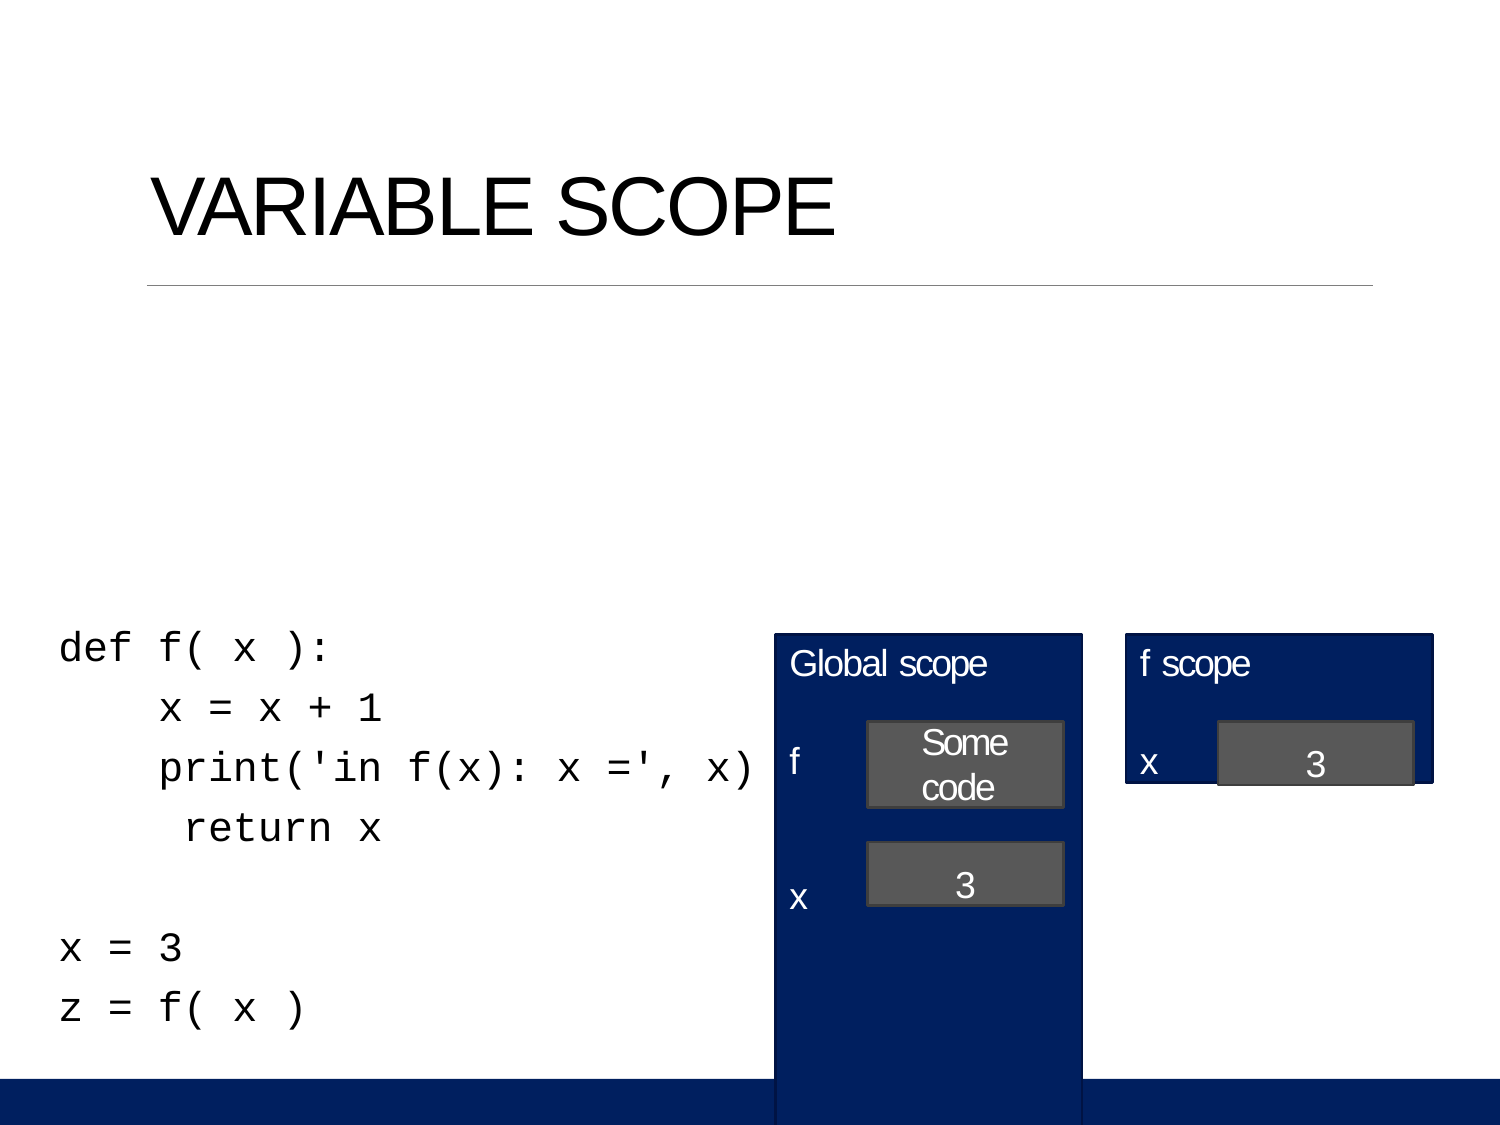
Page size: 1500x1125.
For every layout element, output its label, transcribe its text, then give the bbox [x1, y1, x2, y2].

text_box def f( x ): x = x + 1 print('in f(x): x =', x) return x [56, 607, 761, 850]
text_box Global scope f x z [775, 634, 1082, 1125]
title VARIABLE SCOPE [147, 149, 963, 340]
text_box Some code [867, 721, 1064, 808]
text_box 3 [1218, 721, 1414, 785]
text_box x = 3 z = f( x ) [56, 906, 311, 1031]
text_box 3 [867, 842, 1064, 906]
text_box f scope x [1126, 634, 1433, 783]
